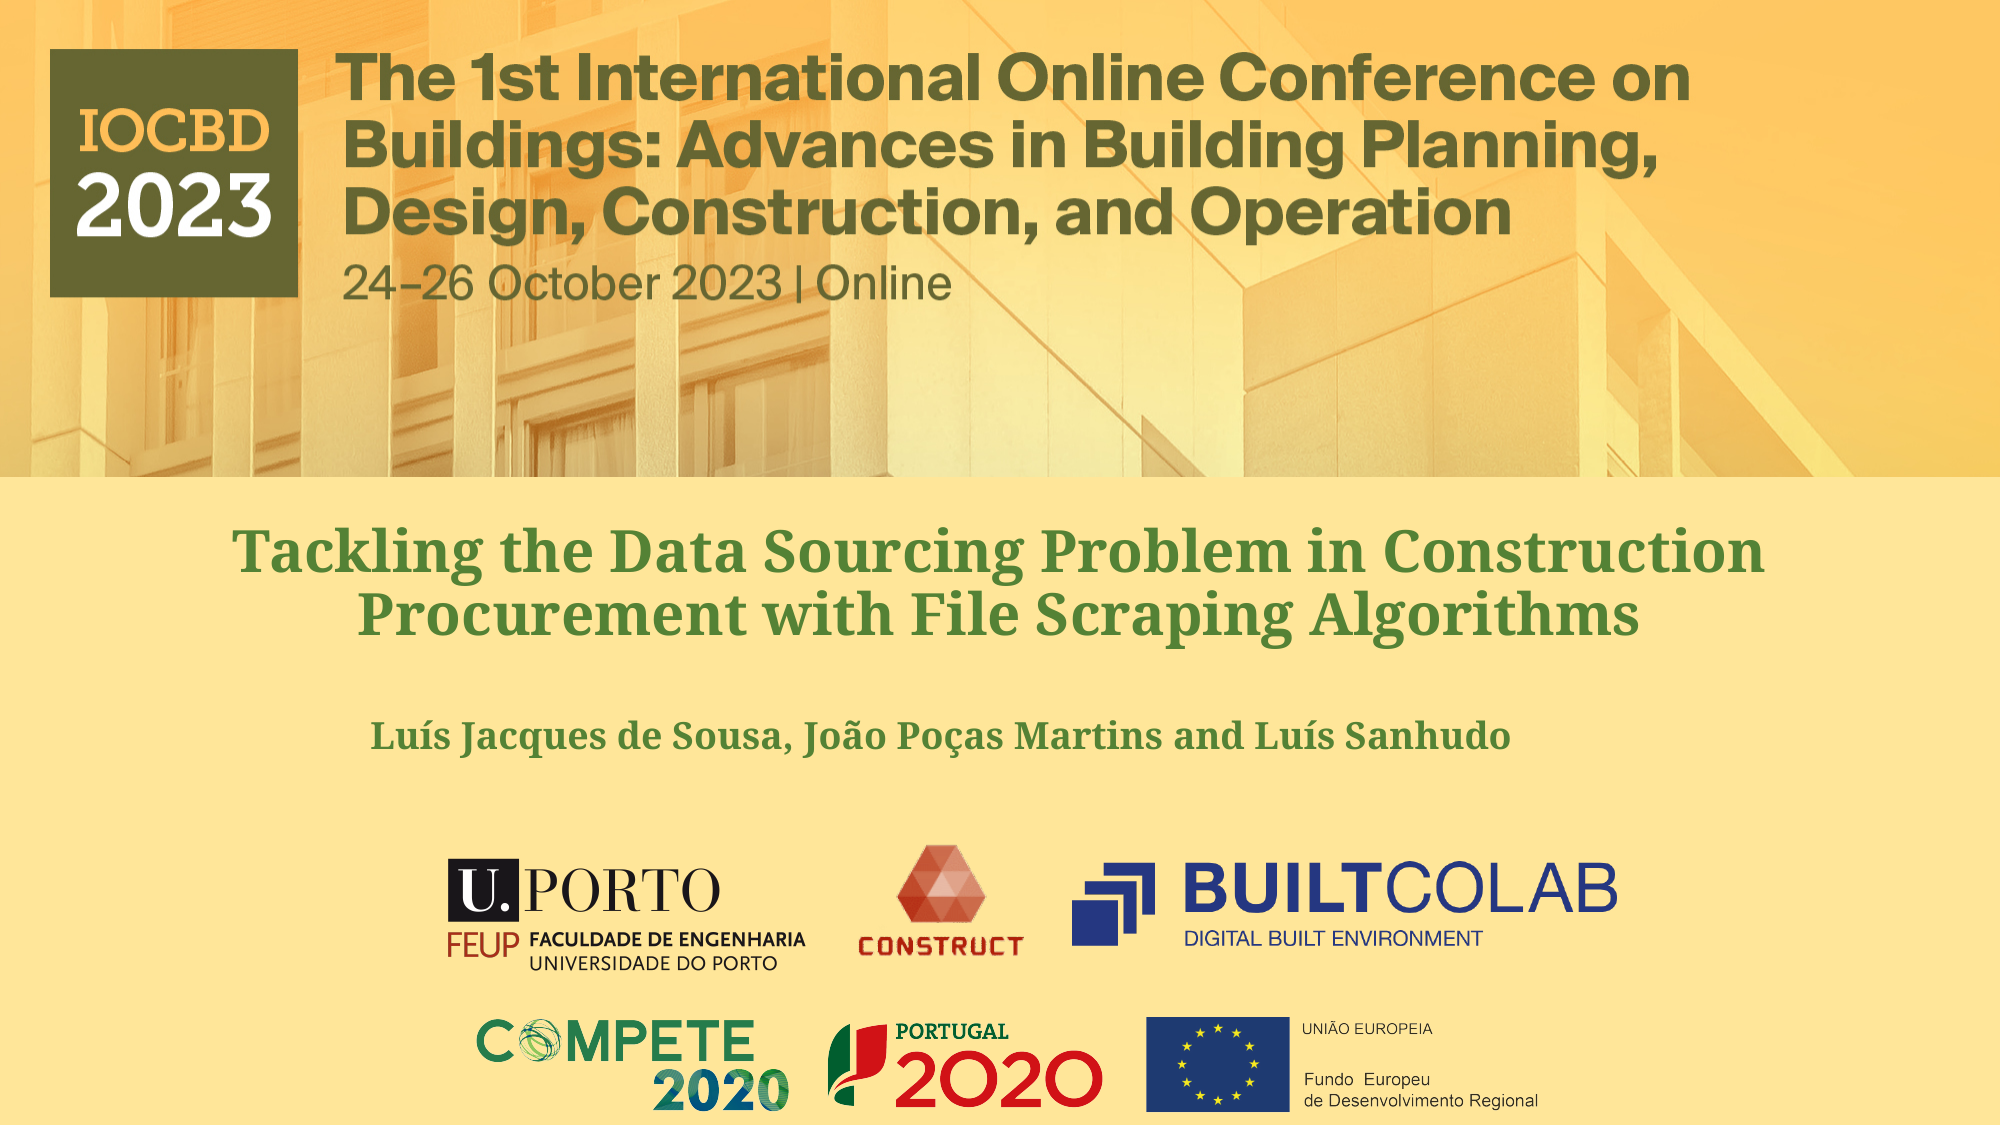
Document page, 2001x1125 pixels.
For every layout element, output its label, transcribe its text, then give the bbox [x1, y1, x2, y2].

title Tackling the Data Sourcing Problem in Construction Procurement with File Scraping Algorithms [177, 477, 1823, 656]
picture [455, 997, 1545, 1125]
picture [441, 818, 1071, 983]
picture [1072, 861, 1617, 946]
text_box Luís Jacques de Sousa, João Poças Martins and Luís Sanhudo [119, 553, 1765, 765]
picture [0, 0, 2000, 477]
